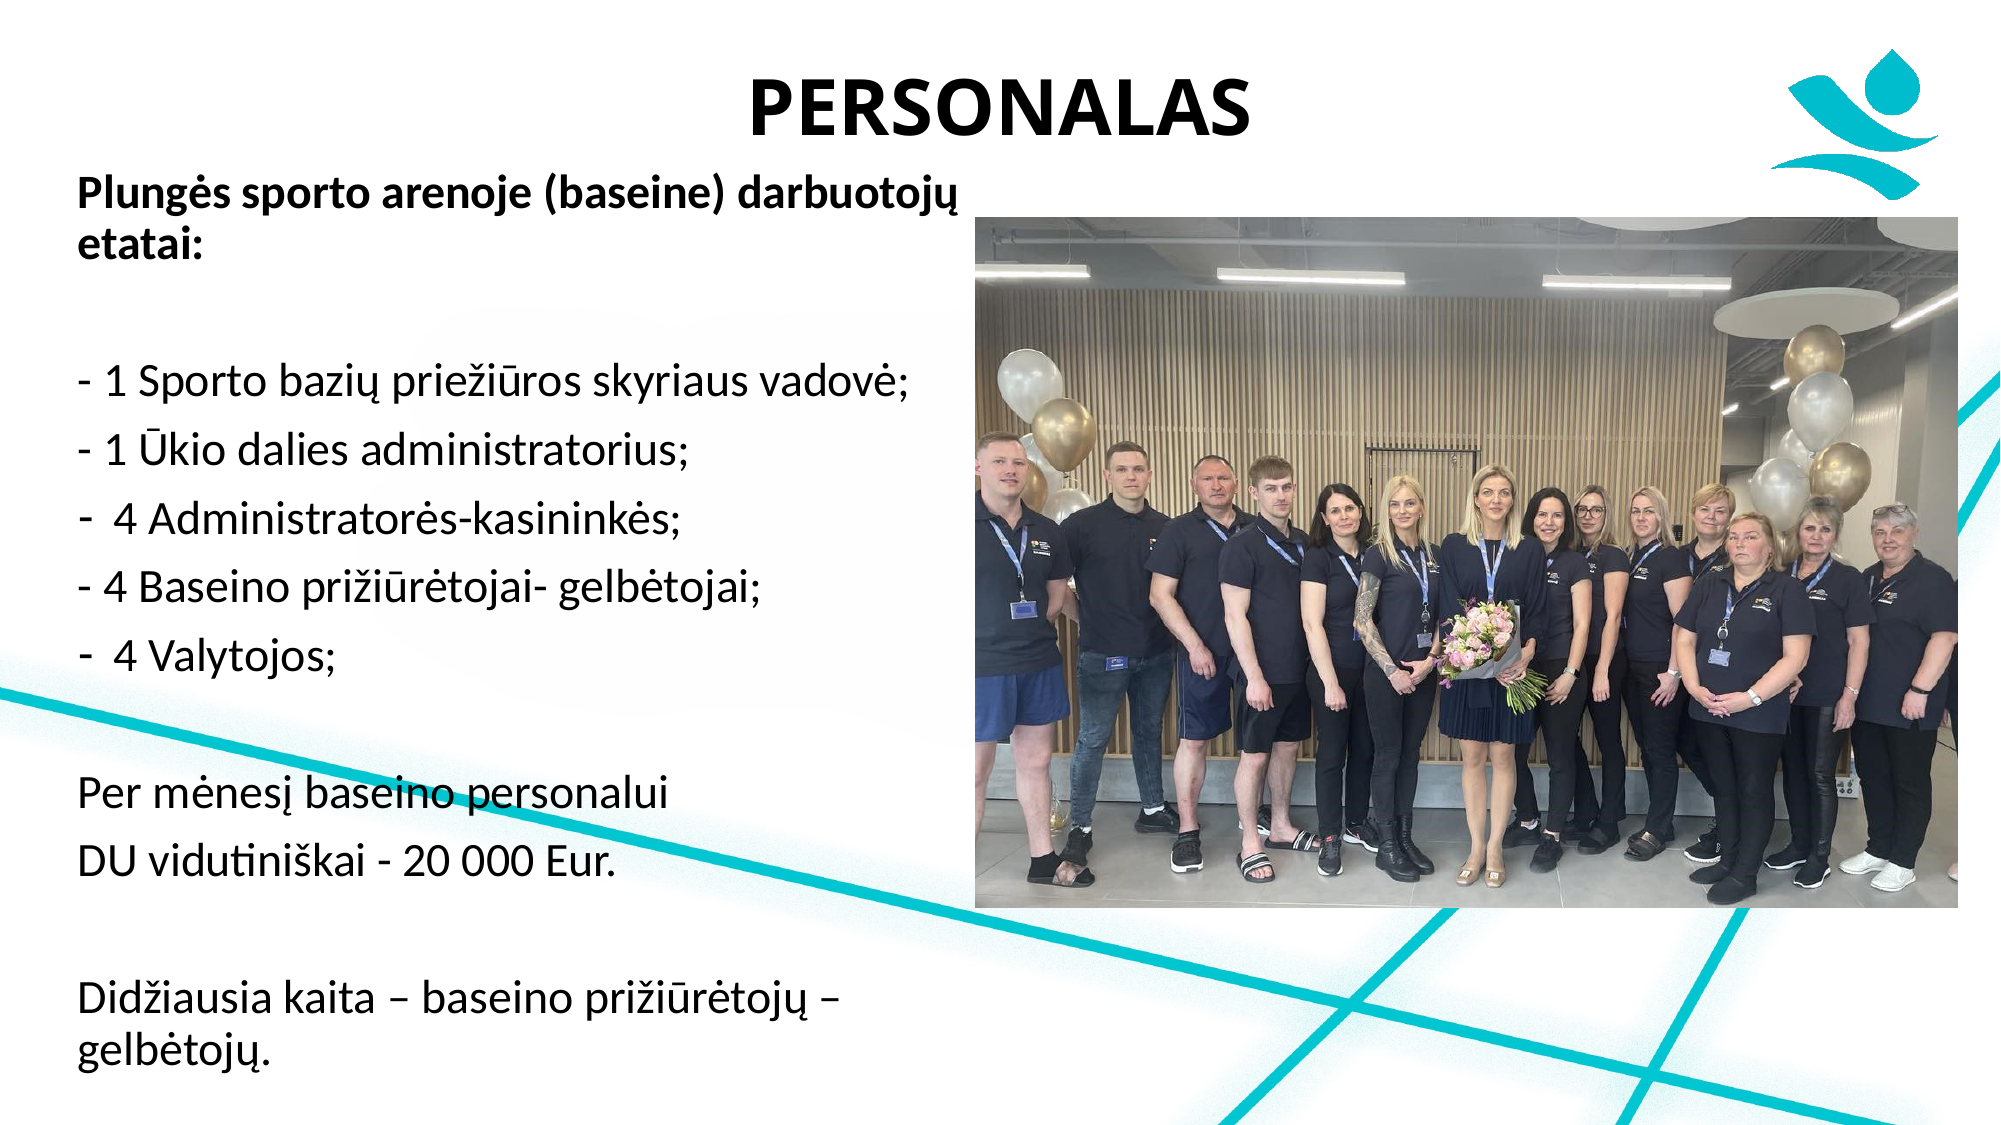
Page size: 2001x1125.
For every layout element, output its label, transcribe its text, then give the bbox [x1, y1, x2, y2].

title PERSONALAS [137, 59, 1771, 160]
list Plungės sporto arenoje (baseine) darbuotojų etatai: - 1 Sporto bazių priežiūros skyriaus vadovė; - 1 Ūkio dalies administratorius; 4 Administratorės-kasininkės; - 4 Baseino prižiūrėtojai- gelbėtojai; 4 Valytojos; Per mėnesį baseino personalui DU vidutiniškai - 20 000 Eur. Didžiausia kaita – baseino prižiūrėtojų – gelbėtojų. [62, 159, 1000, 1086]
picture [0, 0, 2001, 1125]
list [975, 217, 1958, 908]
